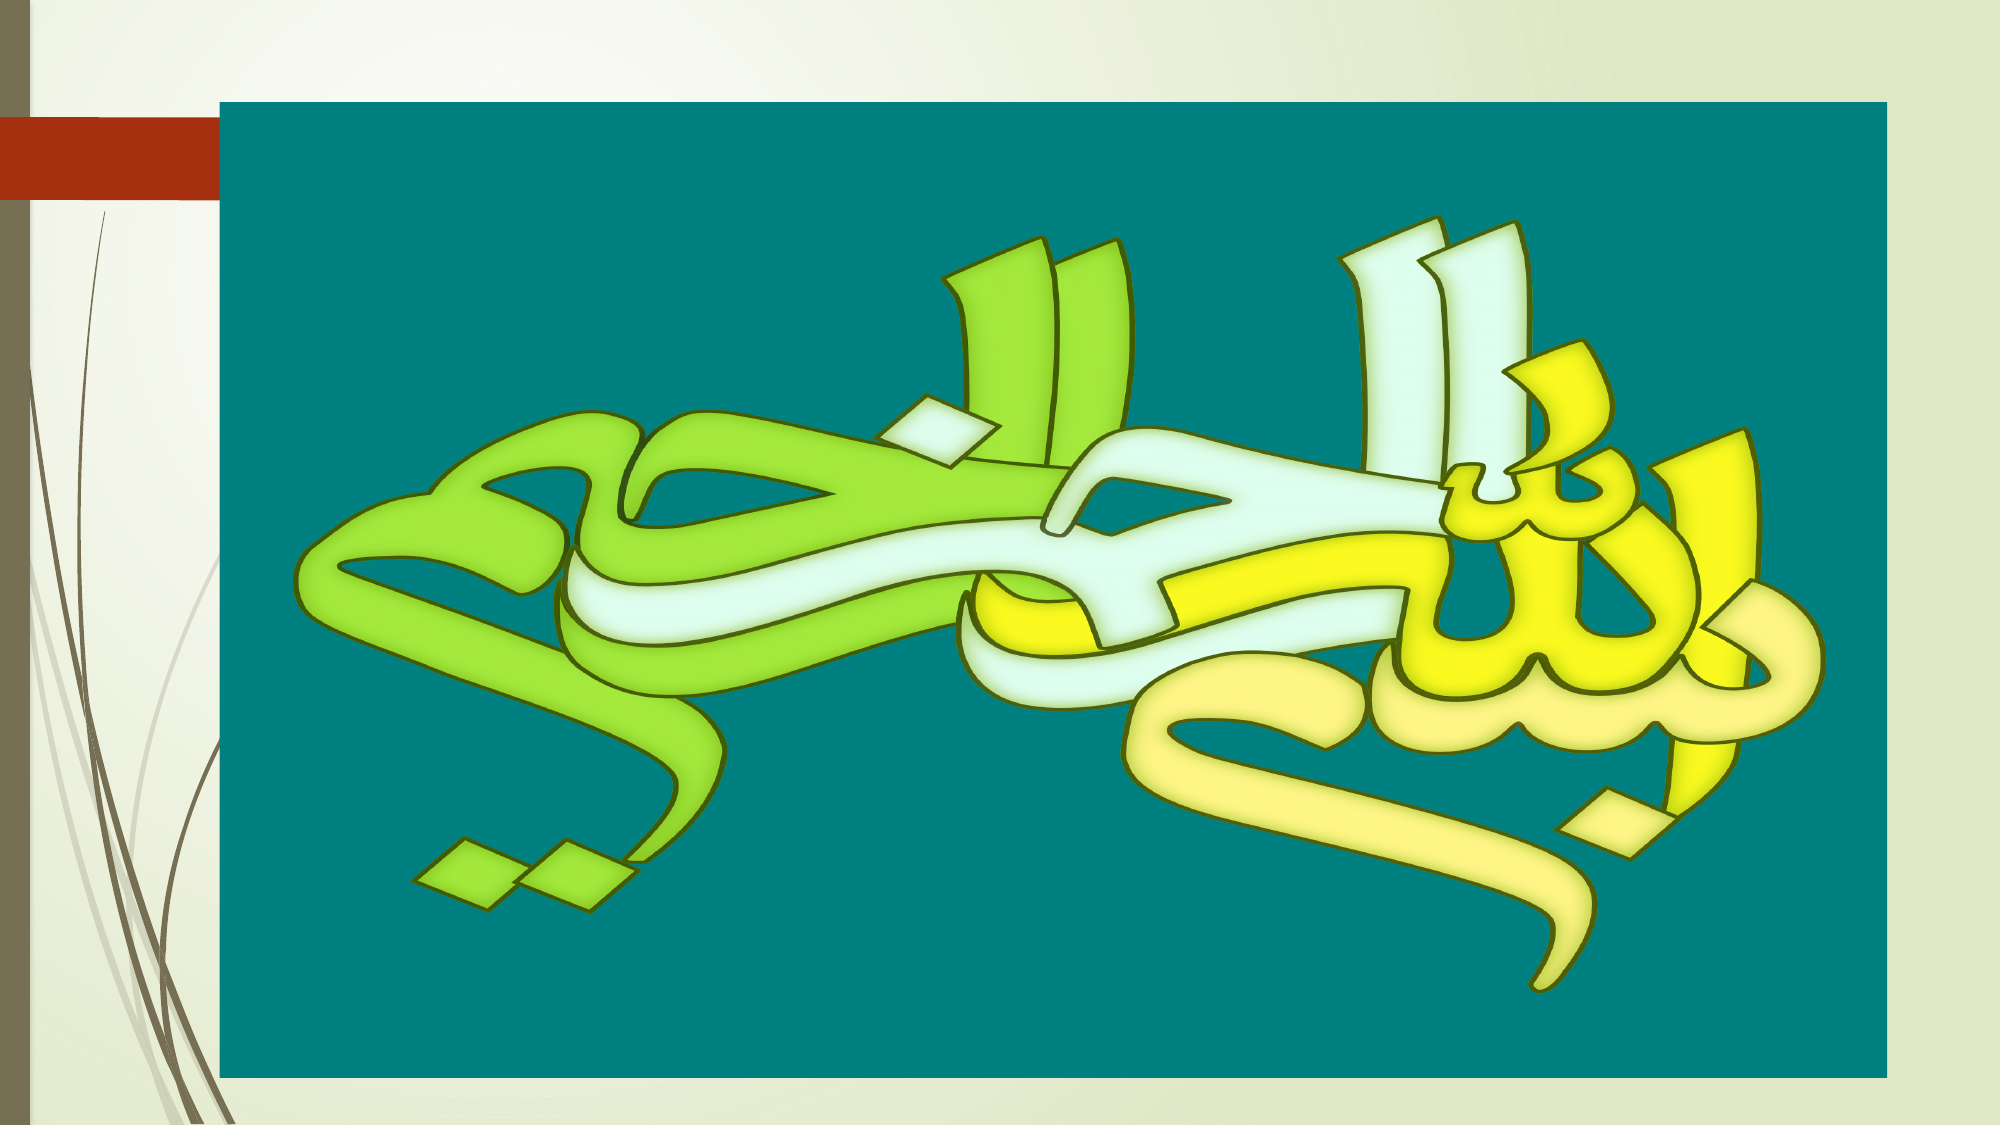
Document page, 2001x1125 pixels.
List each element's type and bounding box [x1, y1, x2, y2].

list [219, 102, 1888, 1078]
